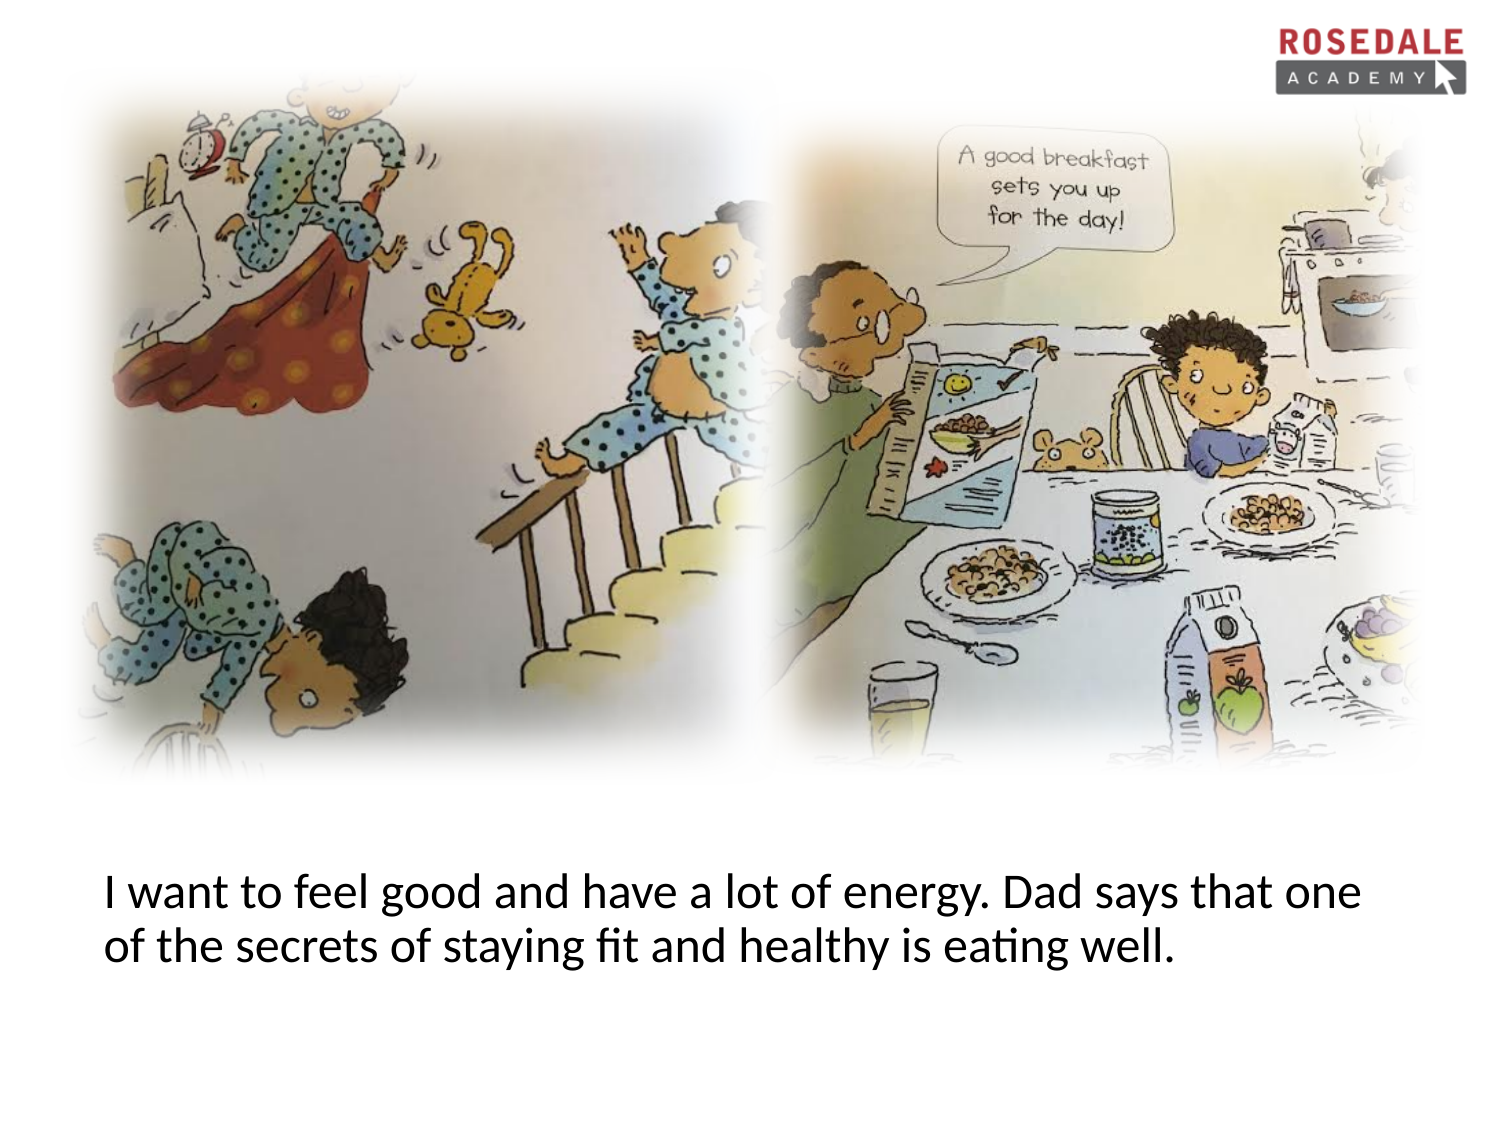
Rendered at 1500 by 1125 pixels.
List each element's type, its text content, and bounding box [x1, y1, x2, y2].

picture [59, 22, 1472, 787]
list I want to feel good and have a lot of energy. Dad says that one of the secrets of staying fit and healthy is eating well. [88, 857, 1383, 1104]
